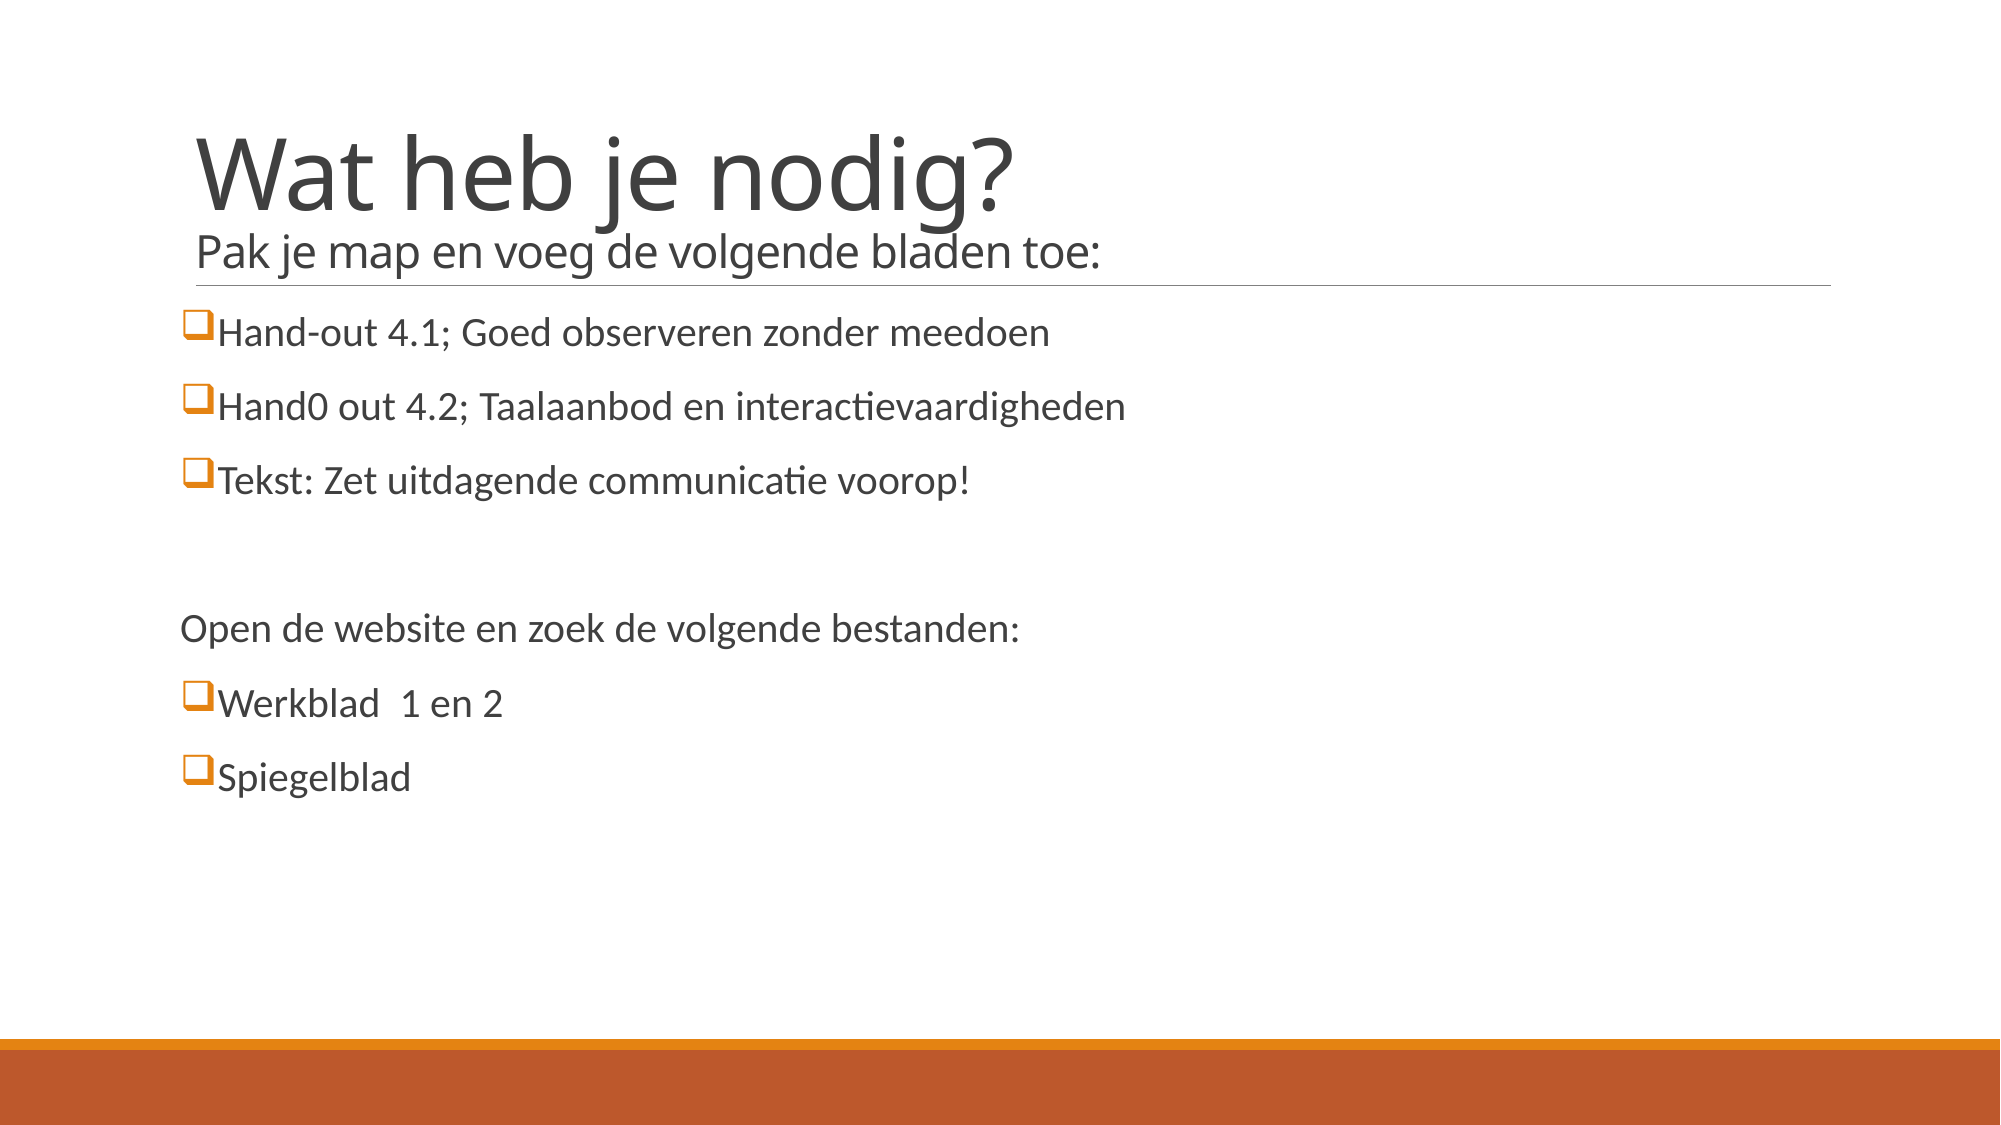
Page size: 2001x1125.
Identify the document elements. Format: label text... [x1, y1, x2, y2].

list Hand-out 4.1; Goed observeren zonder meedoen Hand0 out 4.2; Taalaanbod en interactievaardigheden Tekst: Zet uitdagende communicatie voorop! Open de website en zoek de volgende bestanden: Werkblad 1 en 2 Spiegelblad [180, 302, 1830, 963]
title Wat heb je nodig? Pak je map en voeg de volgende bladen toe: [180, 47, 1830, 285]
